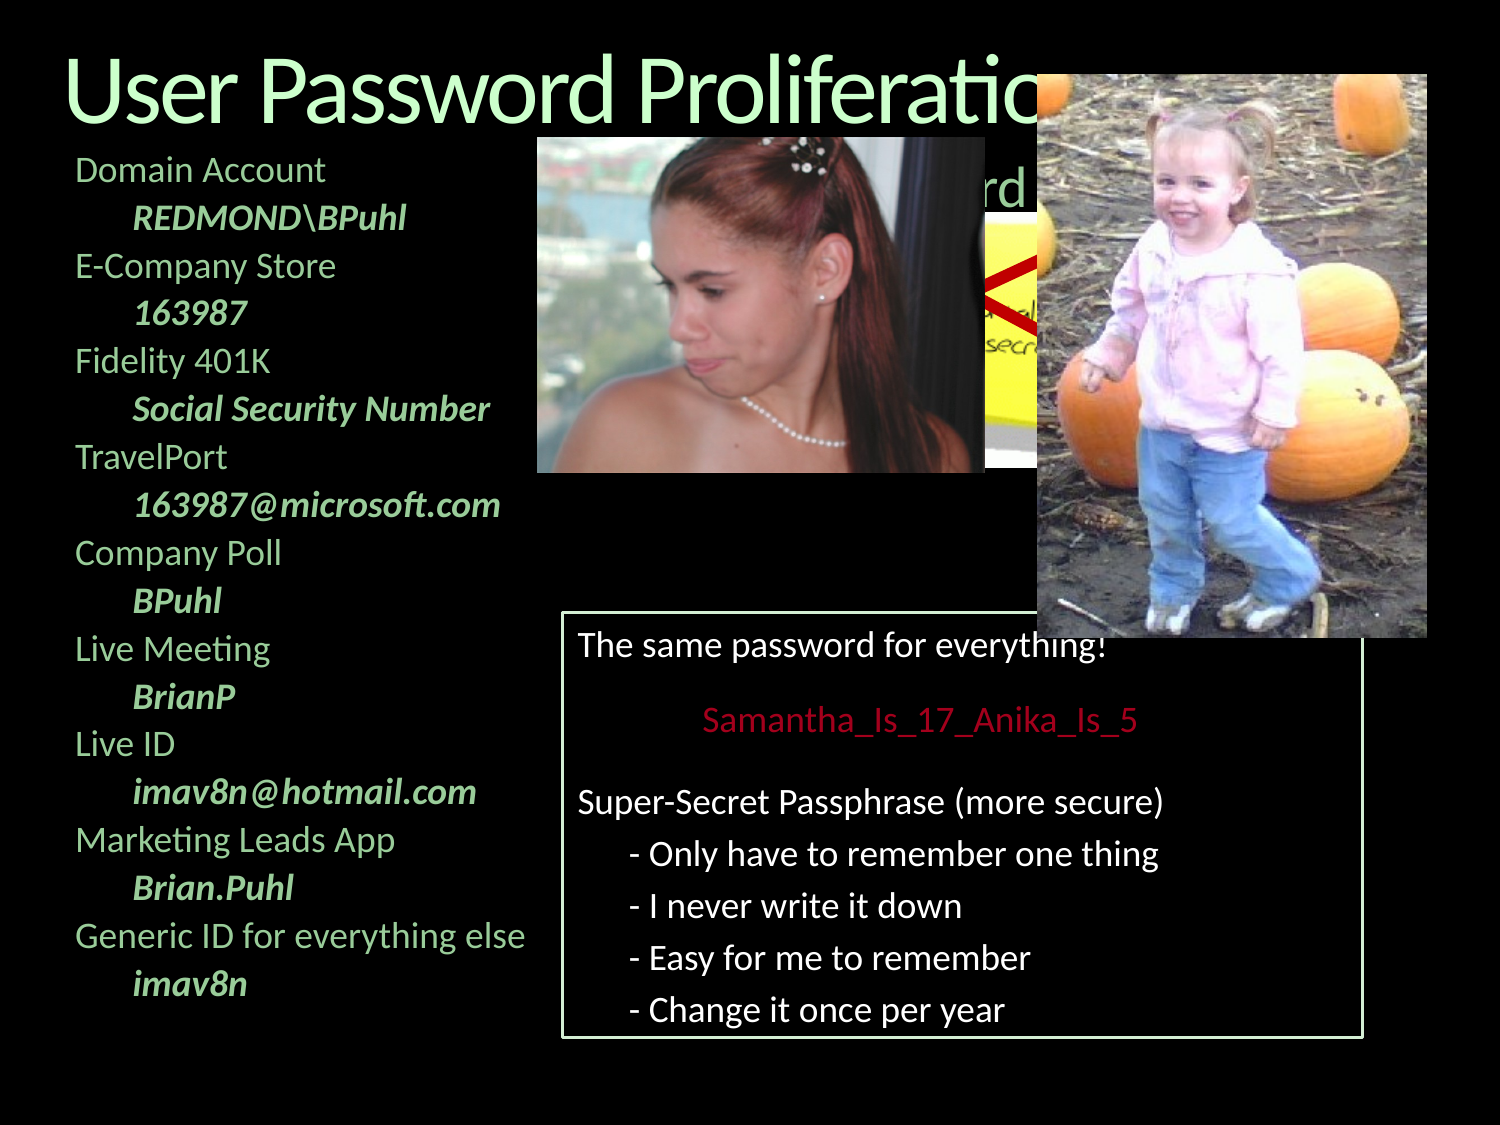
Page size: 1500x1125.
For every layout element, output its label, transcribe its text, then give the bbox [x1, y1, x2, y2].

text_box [990, 149, 1031, 451]
text_box Samantha_Is_17_Anika_Is_5 [687, 687, 1238, 748]
title User Password Proliferation [62, 37, 1438, 147]
text_box The same password for everything! Super-Secret Passphrase (more secure) - Only have to remember one thing - I never write it down - Easy for me to remember - Change it once per year [562, 612, 1363, 1038]
text_box Domain Account REDMOND\BPuhl E-Company Store 163987 Fidelity 401K Social Security Number TravelPort 163987@microsoft.com Company Poll BPuhl Live Meeting BrianP Live ID imav8n@hotmail.com Marketing Leads App Brian.Puhl Generic ID for everything else imav8n [75, 149, 725, 1007]
picture [537, 74, 1427, 638]
